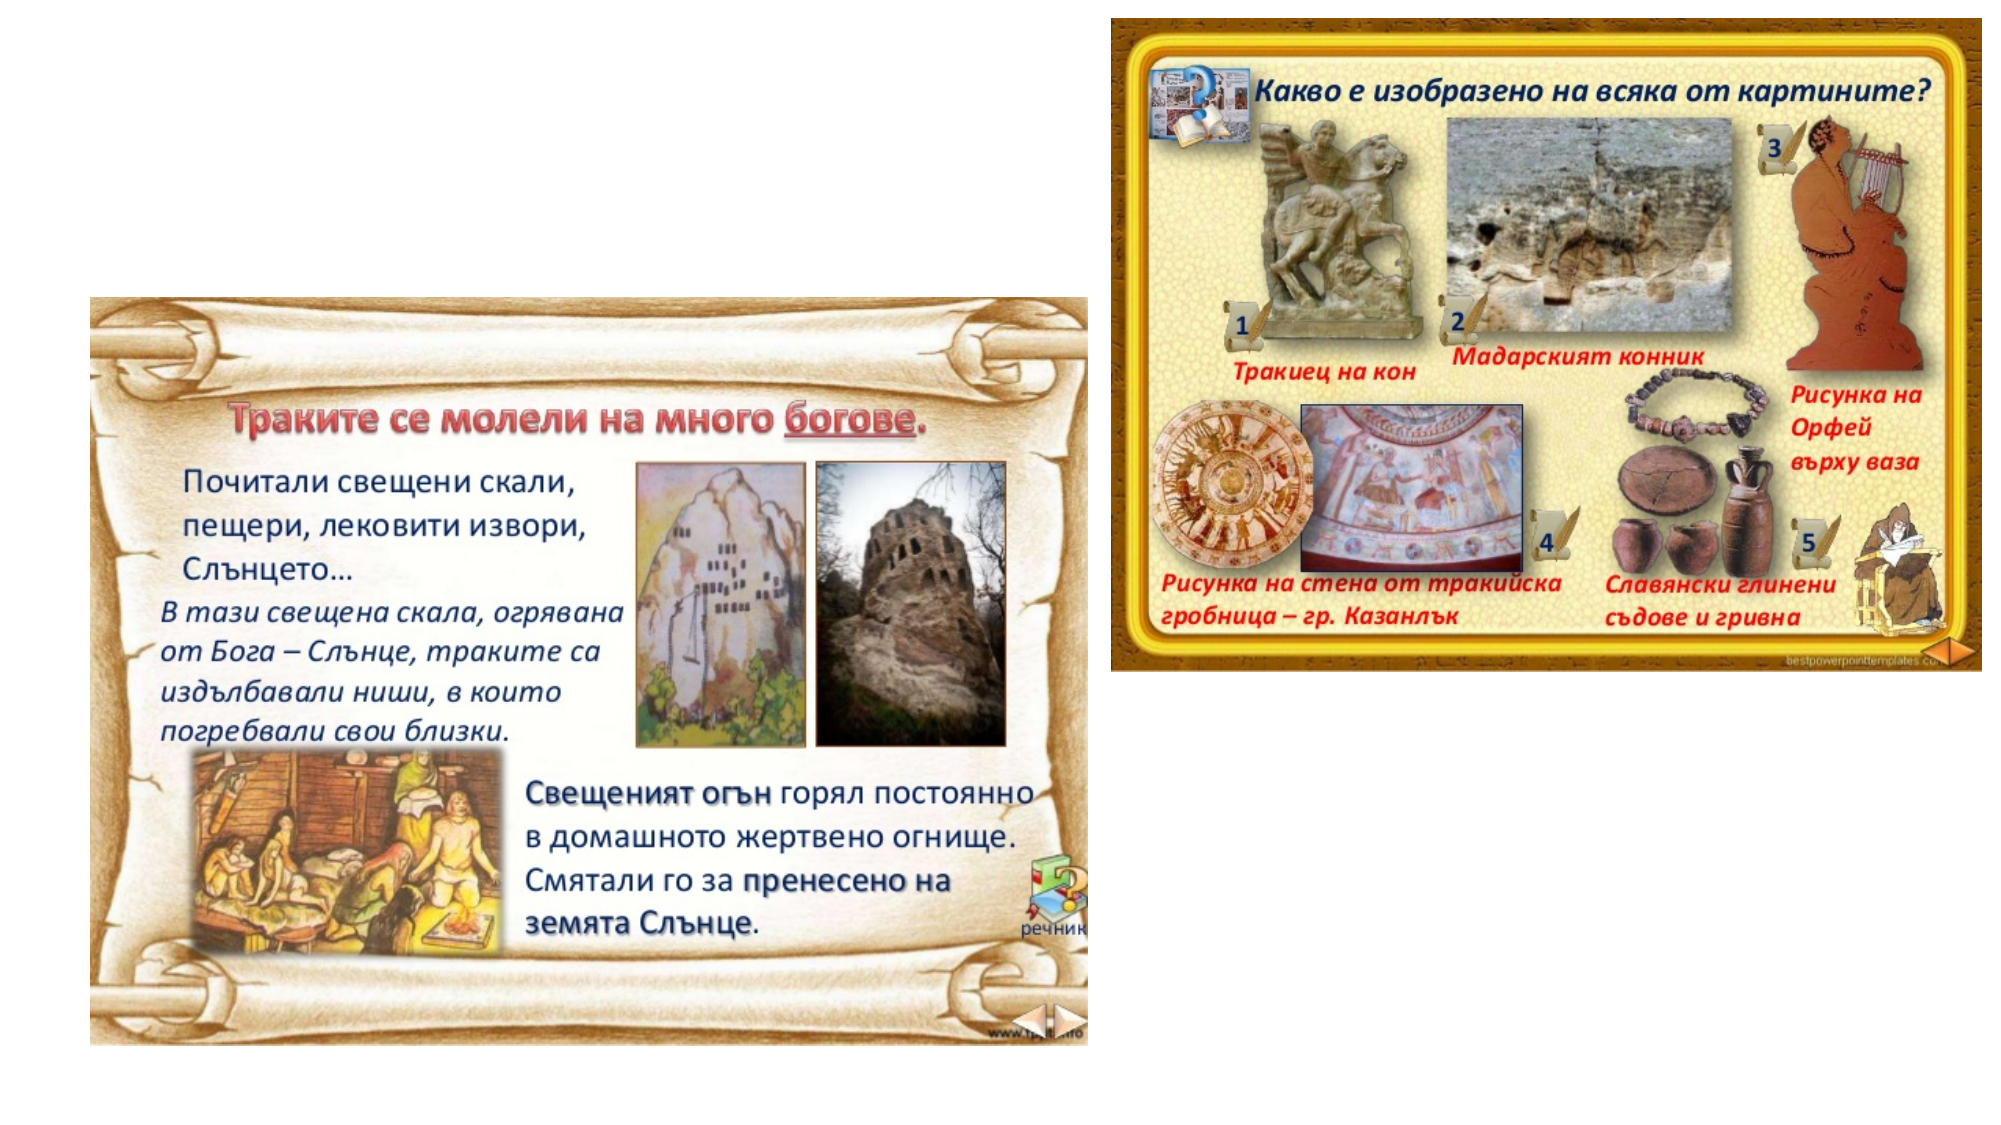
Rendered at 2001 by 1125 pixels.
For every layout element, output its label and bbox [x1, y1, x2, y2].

picture [1111, 18, 1982, 672]
picture [90, 297, 1088, 1046]
